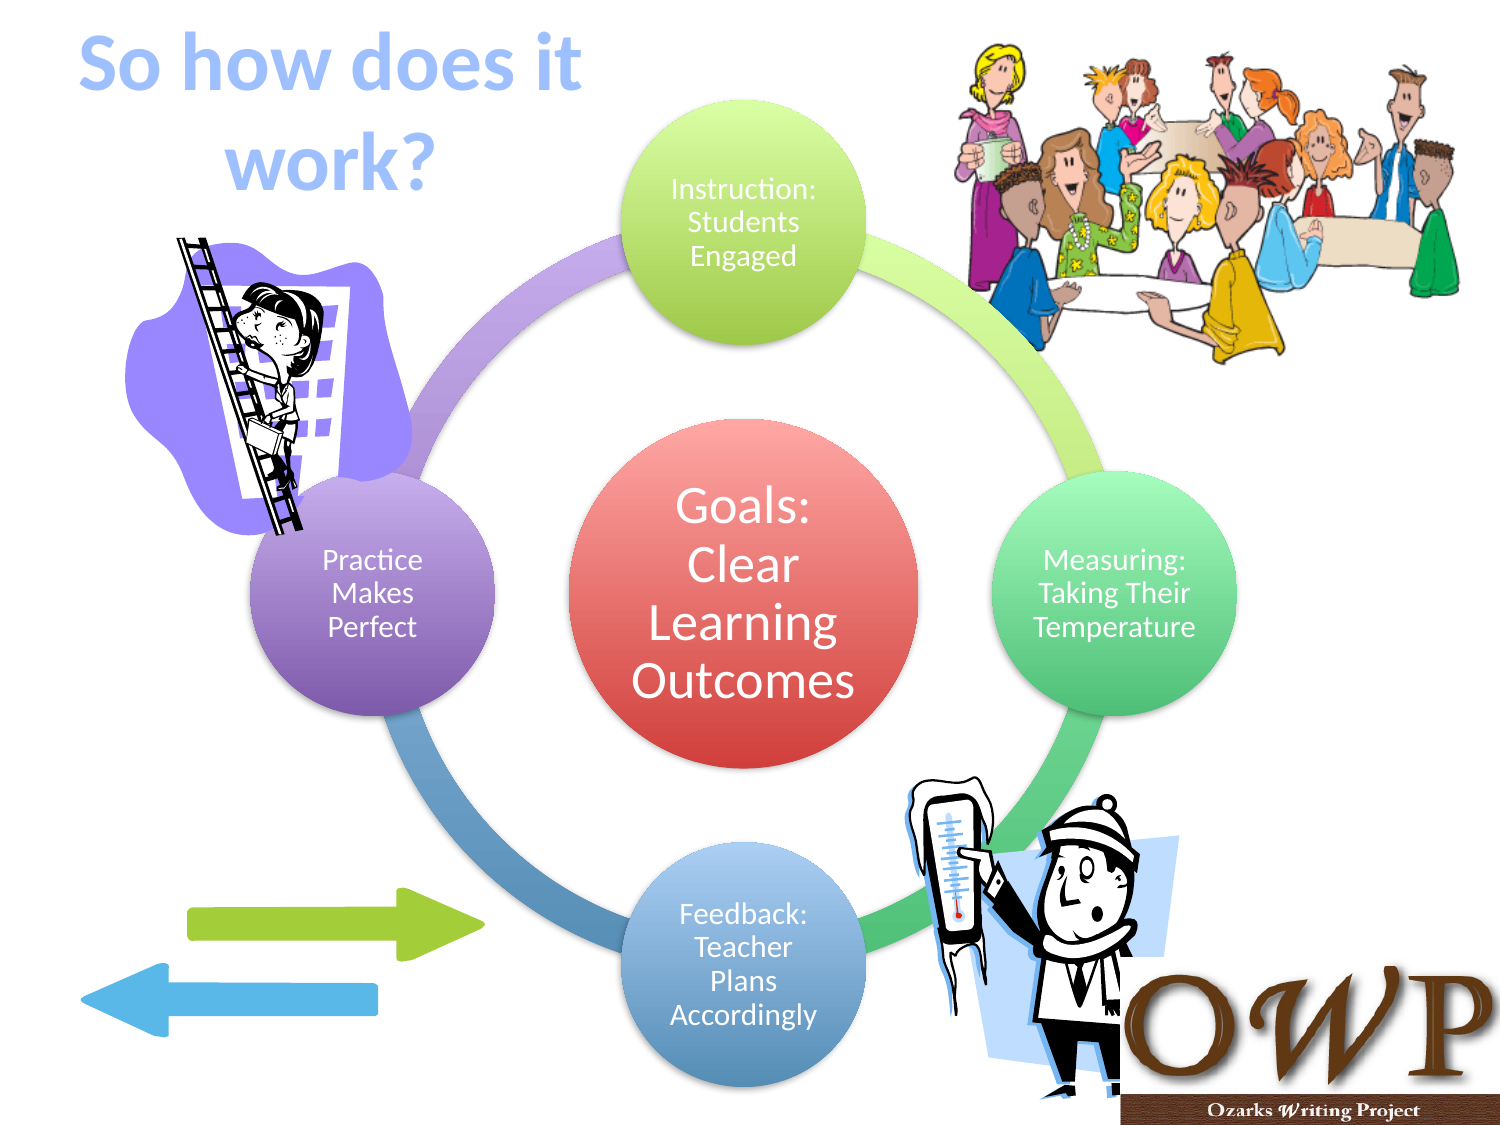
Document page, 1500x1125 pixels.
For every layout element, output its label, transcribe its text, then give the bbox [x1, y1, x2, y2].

picture [80, 887, 486, 1038]
picture [124, 237, 415, 537]
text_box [37, 99, 1451, 1088]
picture [942, 37, 1466, 376]
picture [904, 774, 1500, 1125]
text_box So how does it work? [62, 0, 600, 98]
